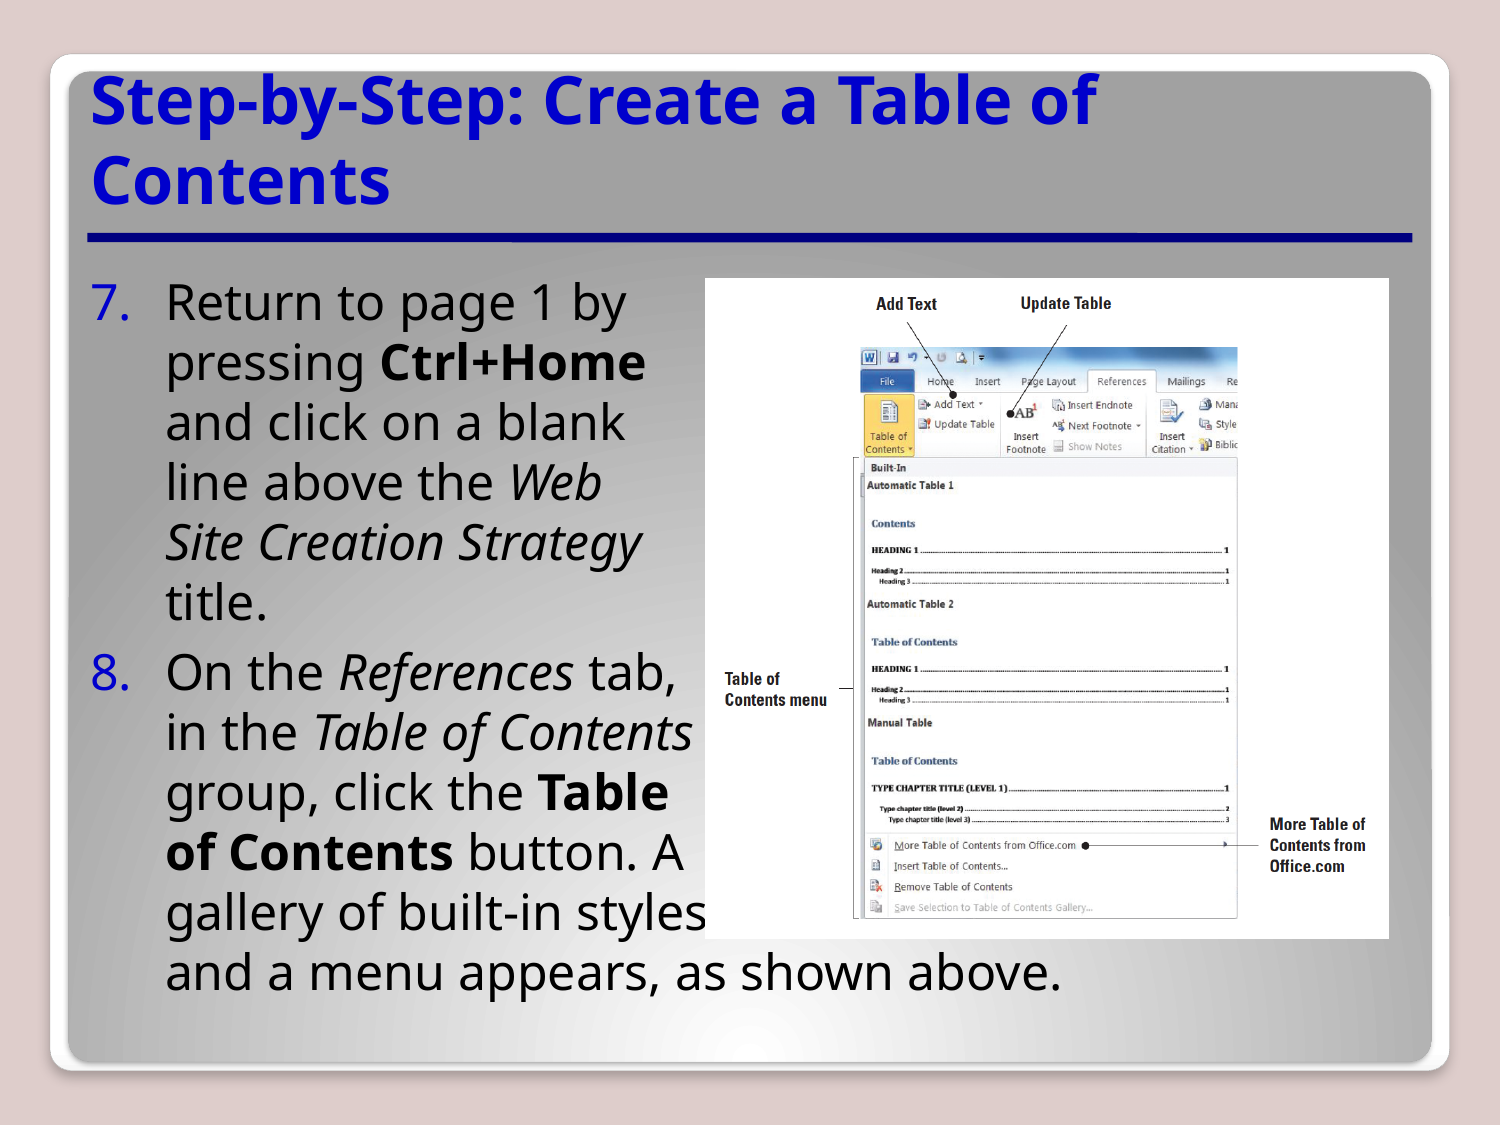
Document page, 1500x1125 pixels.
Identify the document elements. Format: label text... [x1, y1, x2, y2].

title Step-by-Step: Create a Table of Contents [74, 74, 1426, 226]
list Return to page 1 by pressing Ctrl+Home and click on a blank line above the Web Site Creation Strategy title. On the References tab, in the Table of Contents group, click the Table of Contents button. A gallery of built-in styles and a menu appears, as shown above. [74, 262, 1426, 1063]
picture [705, 278, 1389, 939]
